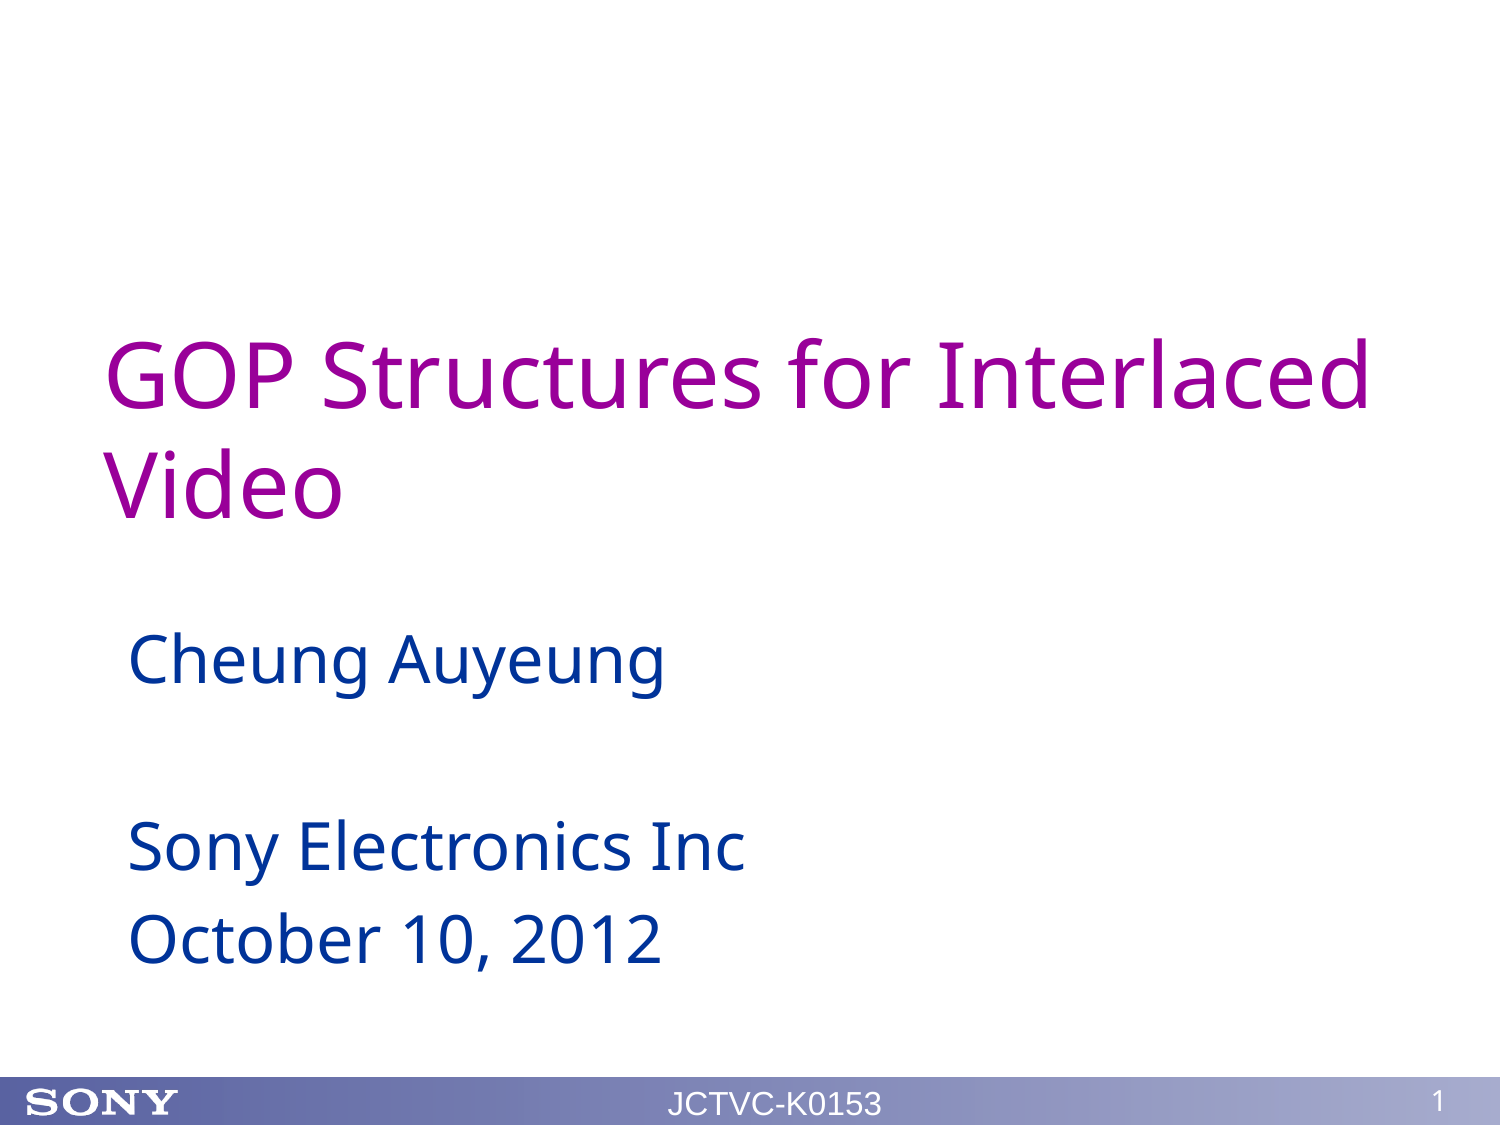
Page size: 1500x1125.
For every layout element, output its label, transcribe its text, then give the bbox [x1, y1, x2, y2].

slide_number 1 [1149, 1074, 1463, 1125]
text_box GOP Structures for Interlaced Video [88, 53, 1407, 544]
footer JCTVC-K0153 [537, 1074, 1013, 1125]
picture [26, 1088, 178, 1116]
text_box Cheung Auyeung Sony Electronics Inc October 10, 2012 [112, 609, 1199, 1038]
